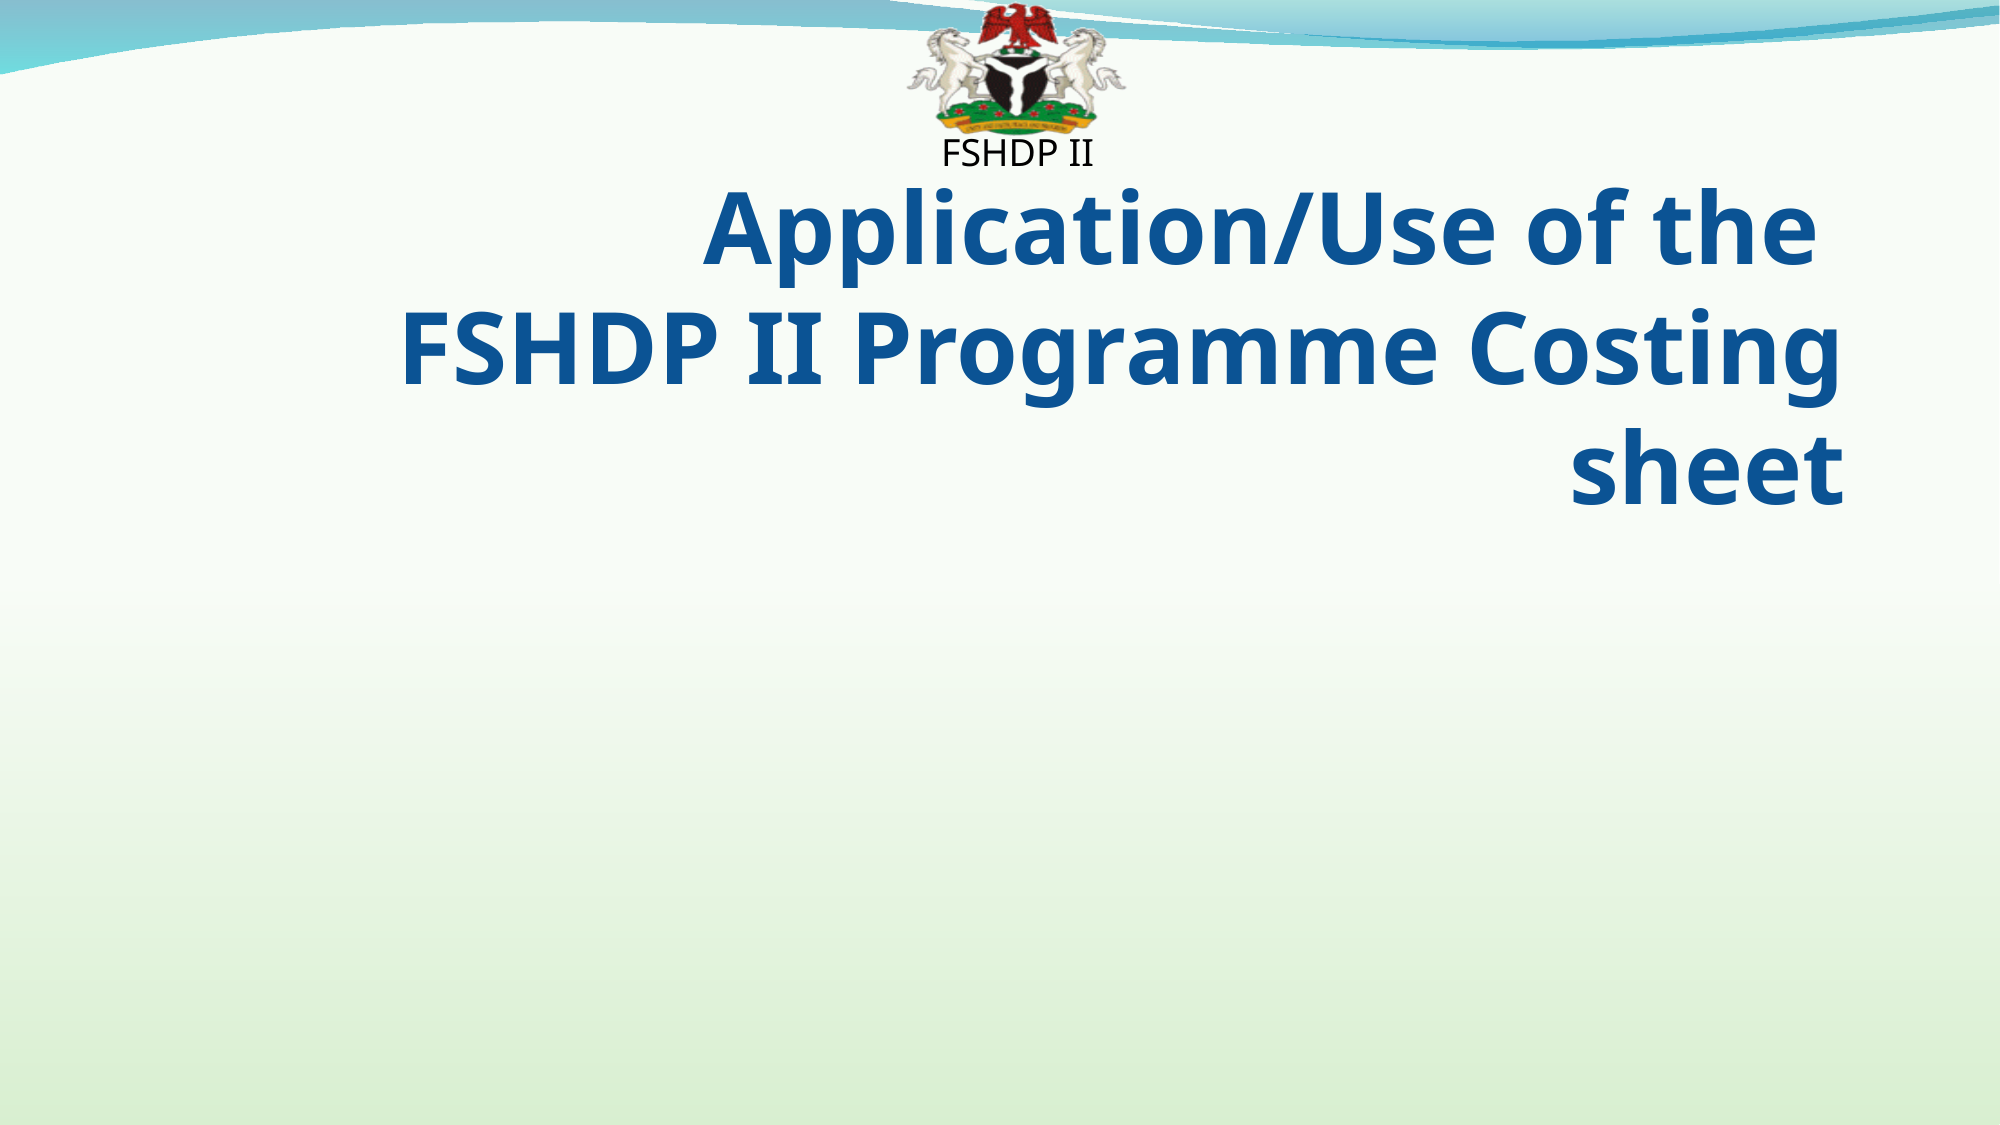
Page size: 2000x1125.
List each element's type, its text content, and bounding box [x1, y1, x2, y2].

title Application/Use of the FSHDP II Programme Costing sheet [116, 224, 1850, 525]
picture [905, 0, 1131, 141]
